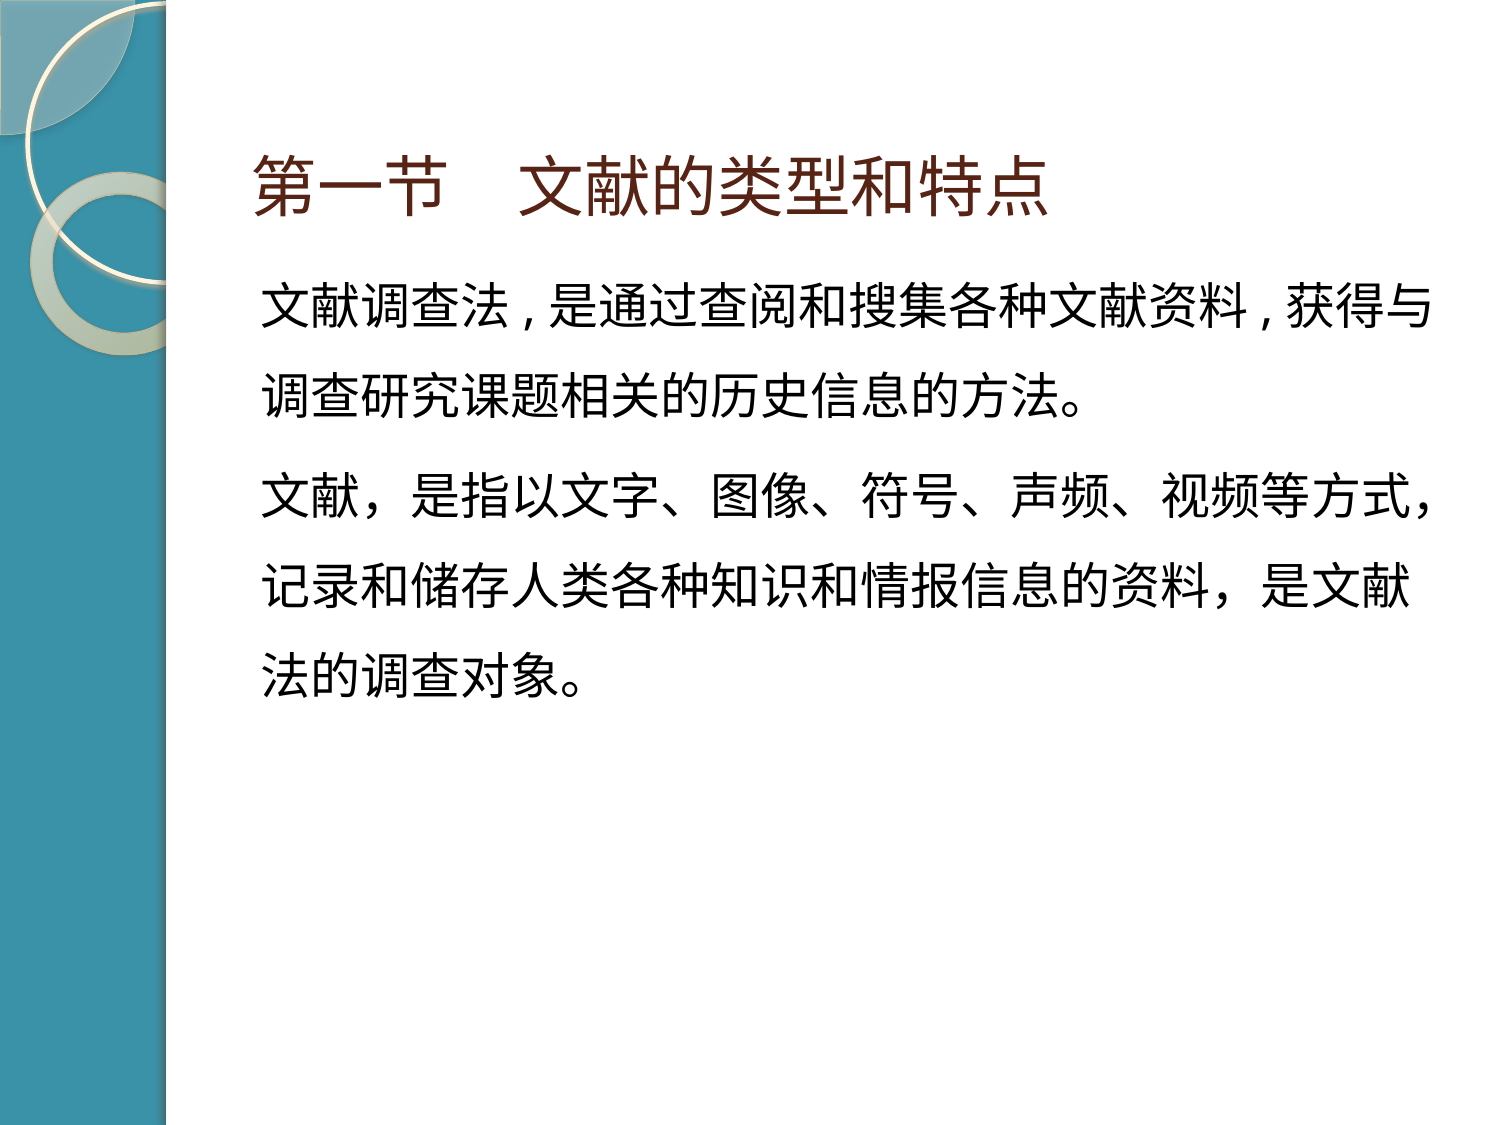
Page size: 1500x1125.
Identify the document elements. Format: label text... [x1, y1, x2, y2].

list 文献调查法,是通过查阅和搜集各种文献资料,获得与调查研究课题相关的历史信息的方法。 文献，是指以文字、图像、符号、声频、视频等方式，记录和储存人类各种知识和情报信息的资料，是文献法的调查对象。 [235, 237, 1466, 1025]
title 第一节 文献的类型和特点 [235, 45, 1466, 233]
